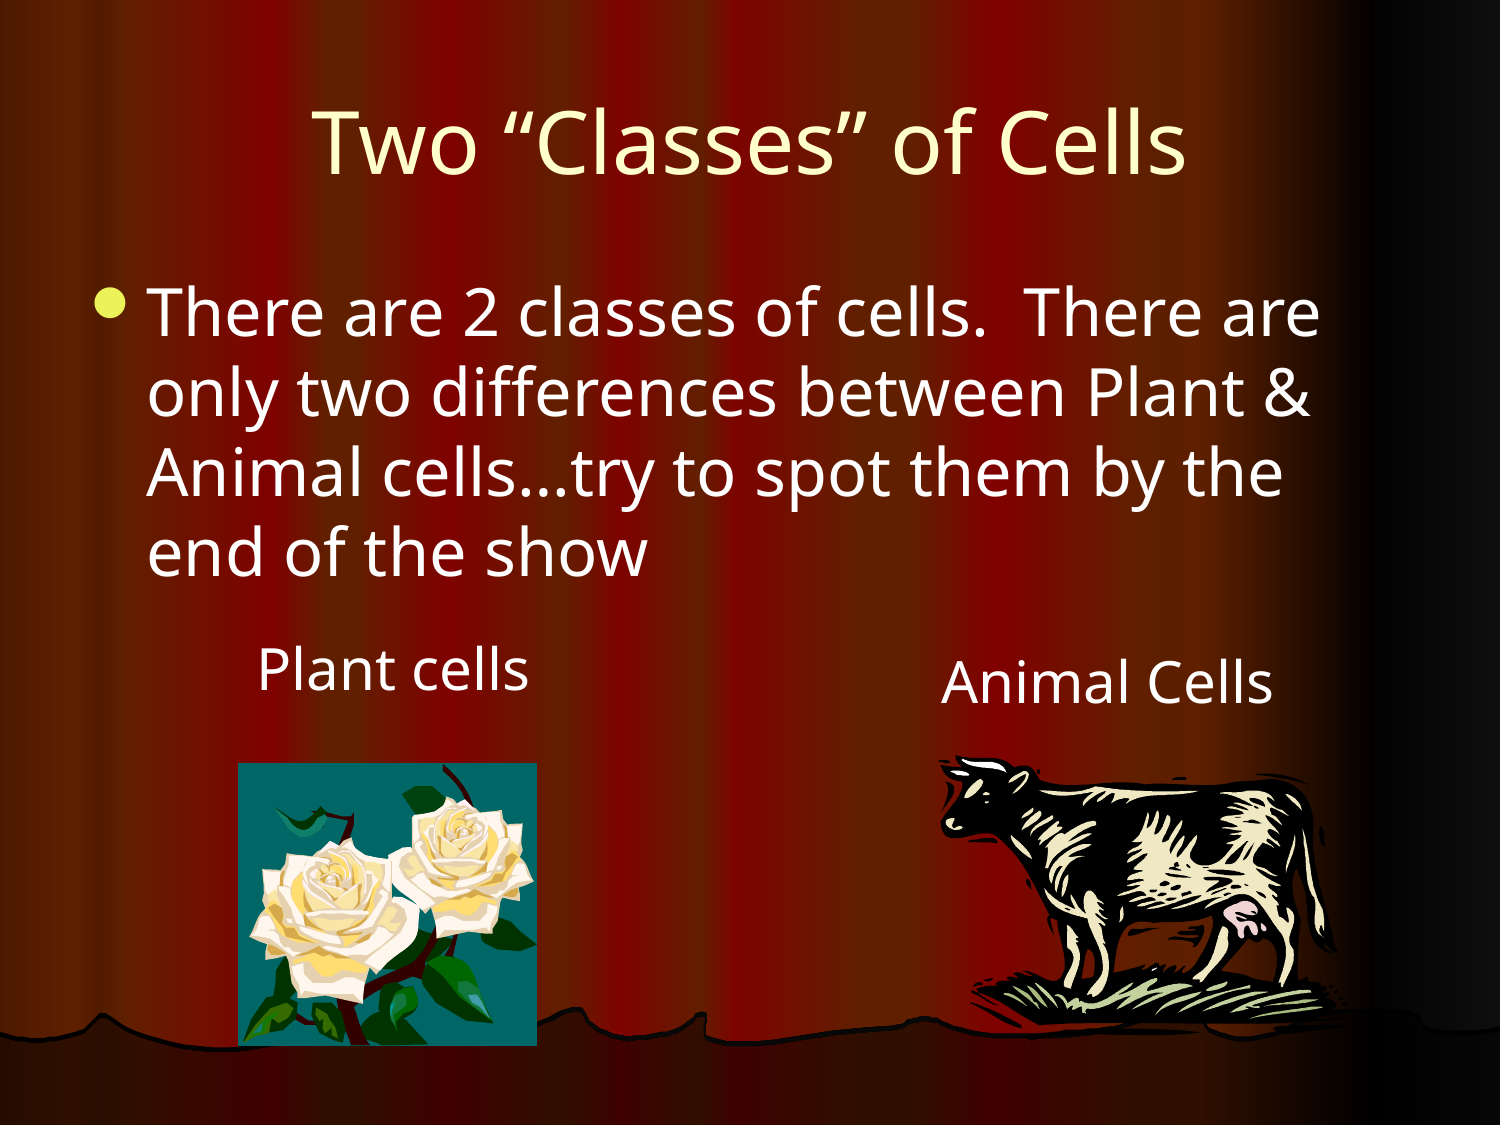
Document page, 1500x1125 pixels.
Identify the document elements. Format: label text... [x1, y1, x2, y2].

picture [937, 749, 1354, 1046]
list There are 2 classes of cells. There are only two differences between Plant & Animal cells…try to spot them by the end of the show [74, 262, 1426, 601]
text_box Animal Cells [926, 637, 1290, 723]
title Two “Classes” of Cells [74, 45, 1426, 233]
text_box Plant cells [241, 624, 546, 710]
picture [237, 762, 538, 1046]
